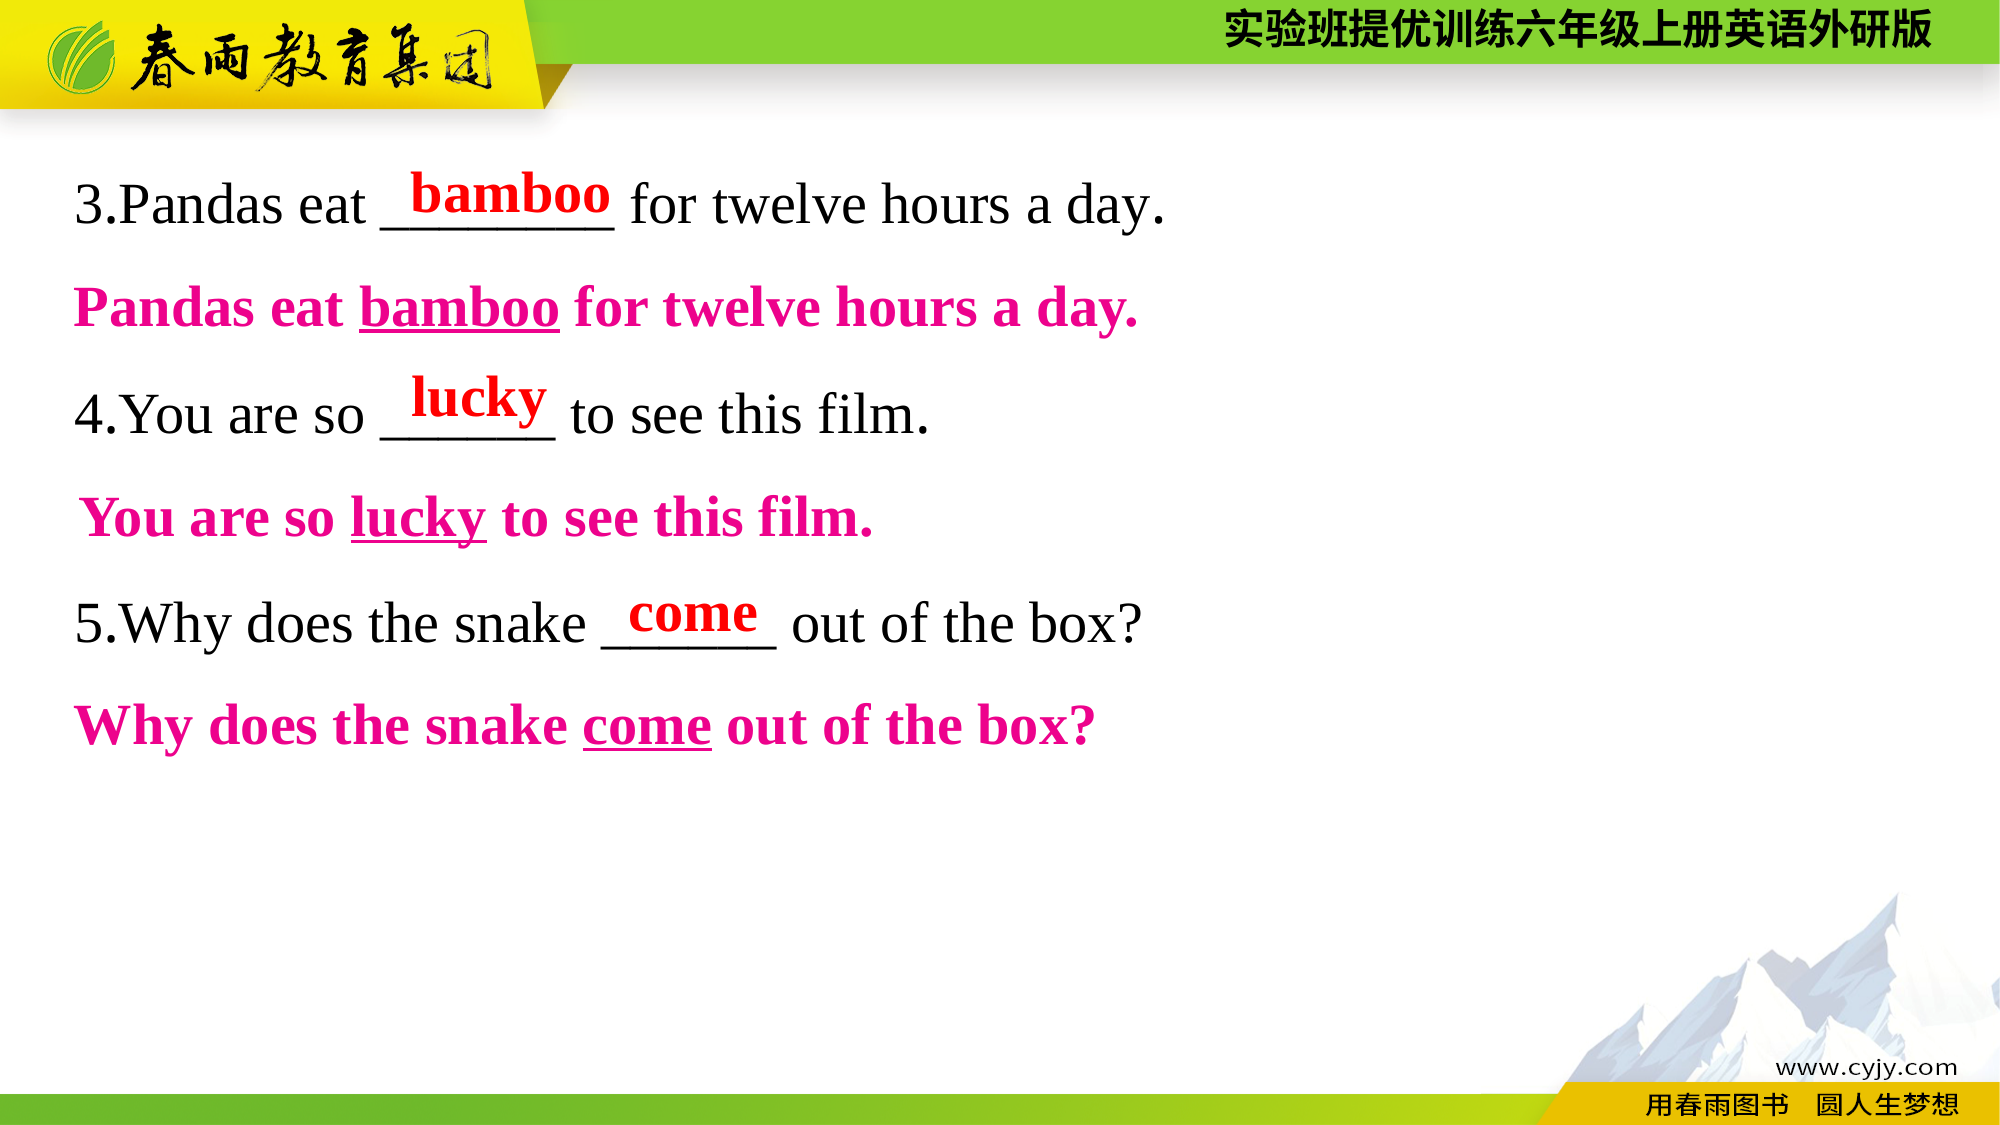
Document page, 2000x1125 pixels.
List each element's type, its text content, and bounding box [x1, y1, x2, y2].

text_box Why does the snake come out of the box? [59, 643, 1186, 764]
text_box Pandas eat bamboo for twelve hours a day. [59, 225, 1256, 345]
text_box You are so lucky to see this film. [63, 435, 889, 556]
list 3.Pandas eat ________ for twelve hours a day. 4.You are so ______ to see this film. 5.Why does the snake ______ out of the box? [59, 122, 1944, 668]
picture [0, 0, 2000, 1125]
text_box come [614, 565, 774, 651]
text_box lucky [396, 351, 563, 436]
text_box bamboo [396, 147, 627, 232]
